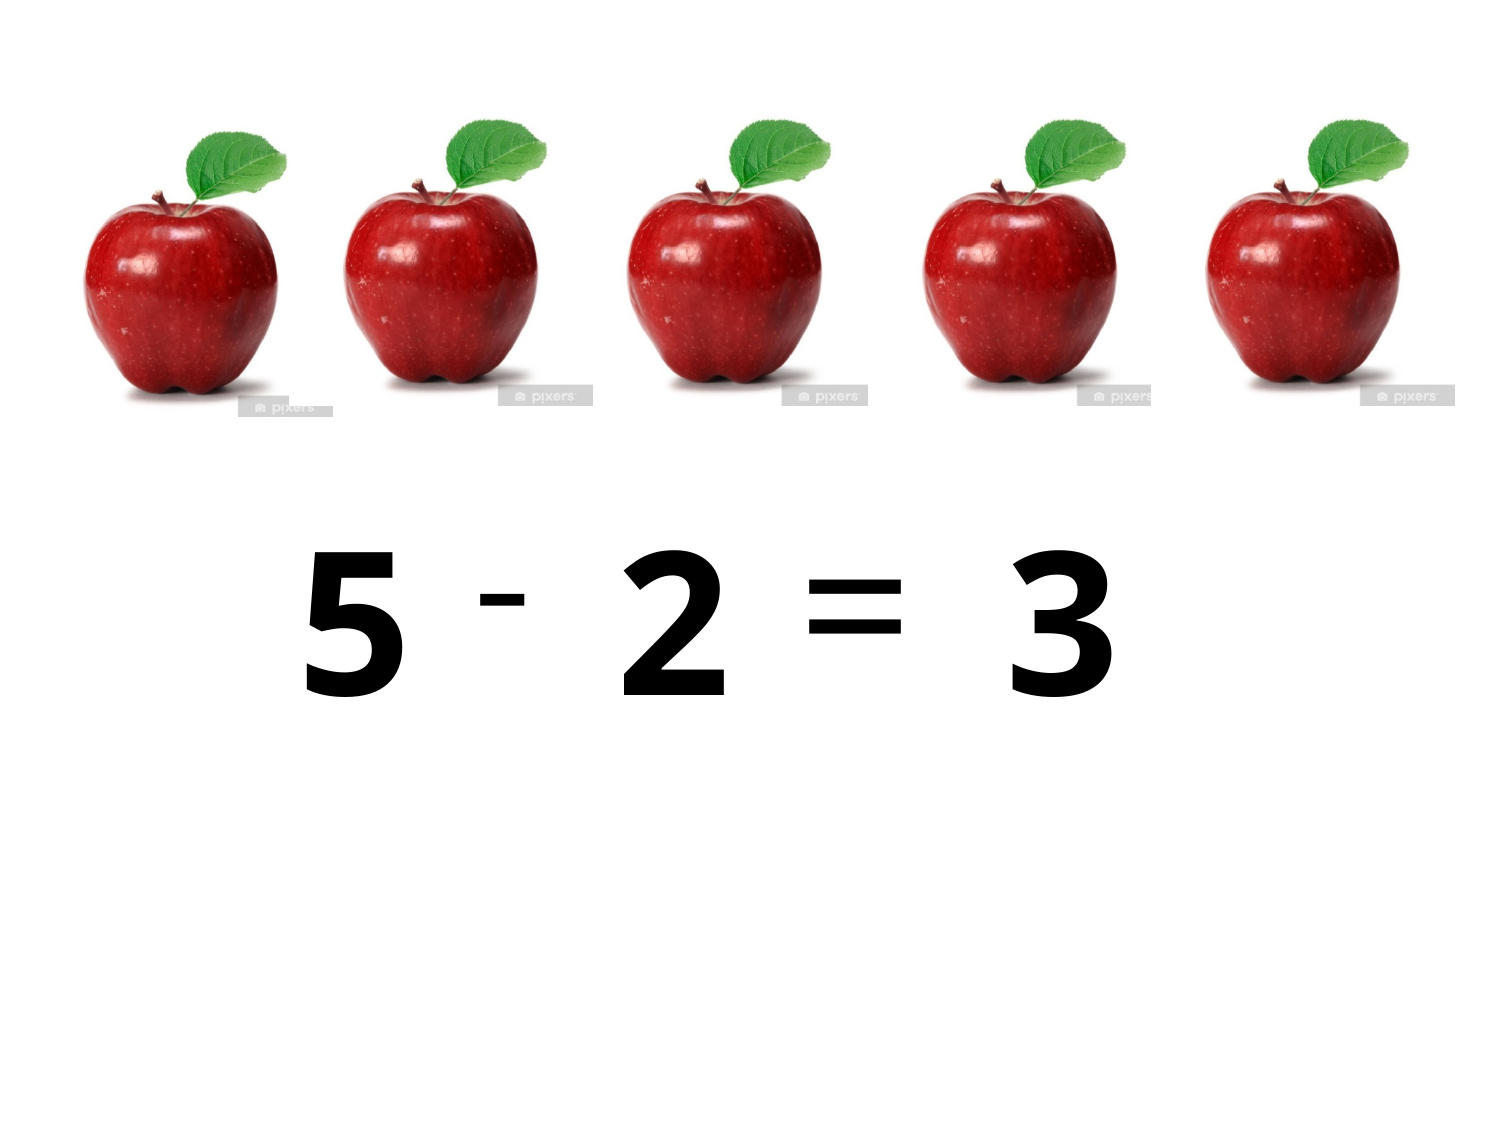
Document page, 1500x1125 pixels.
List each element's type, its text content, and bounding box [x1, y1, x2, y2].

picture [29, 101, 1456, 418]
text_box 2 [549, 468, 798, 764]
text_box = [749, 444, 963, 752]
text_box 3 [938, 468, 1187, 764]
text_box 5 [230, 468, 479, 764]
text_box – [419, 515, 549, 657]
